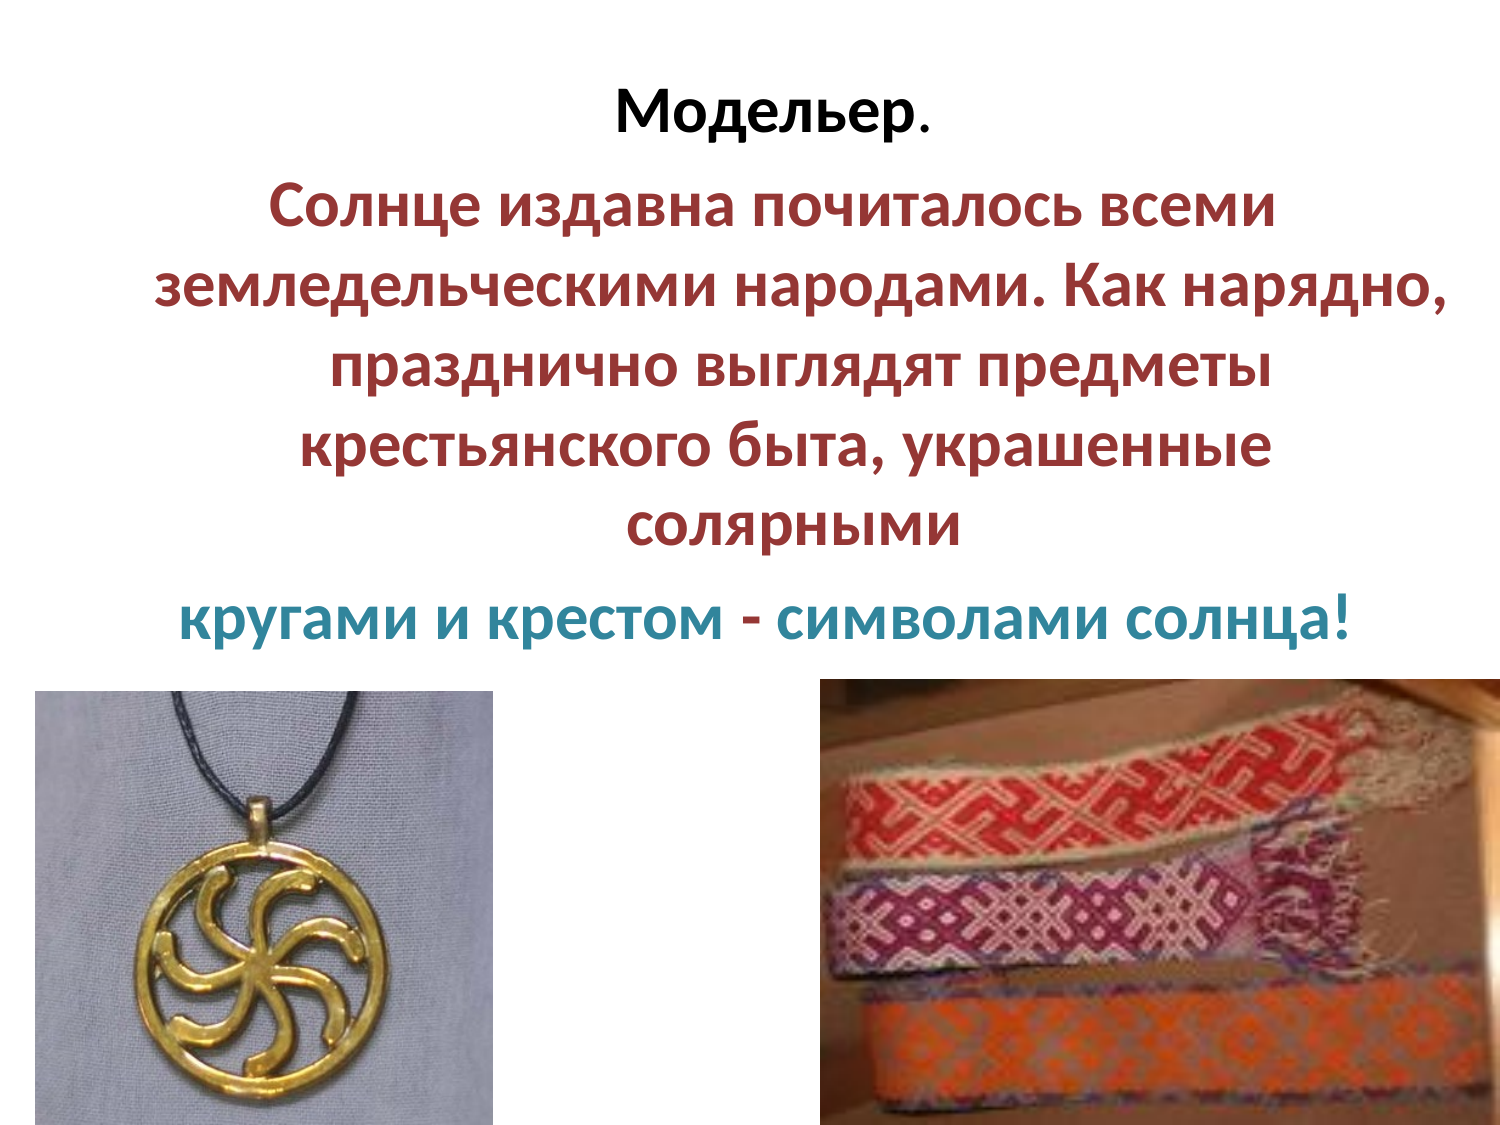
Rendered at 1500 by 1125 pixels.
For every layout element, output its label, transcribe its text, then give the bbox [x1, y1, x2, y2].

picture [34, 691, 494, 1125]
picture [820, 679, 1500, 1125]
list Модельер. Солнце издавна почиталось всеми земледельческими народами. Как нарядно, празднично выглядят предметы крестьянского быта, украшенные солярными кругами и крестом - символами солнца! [82, 58, 1466, 1025]
